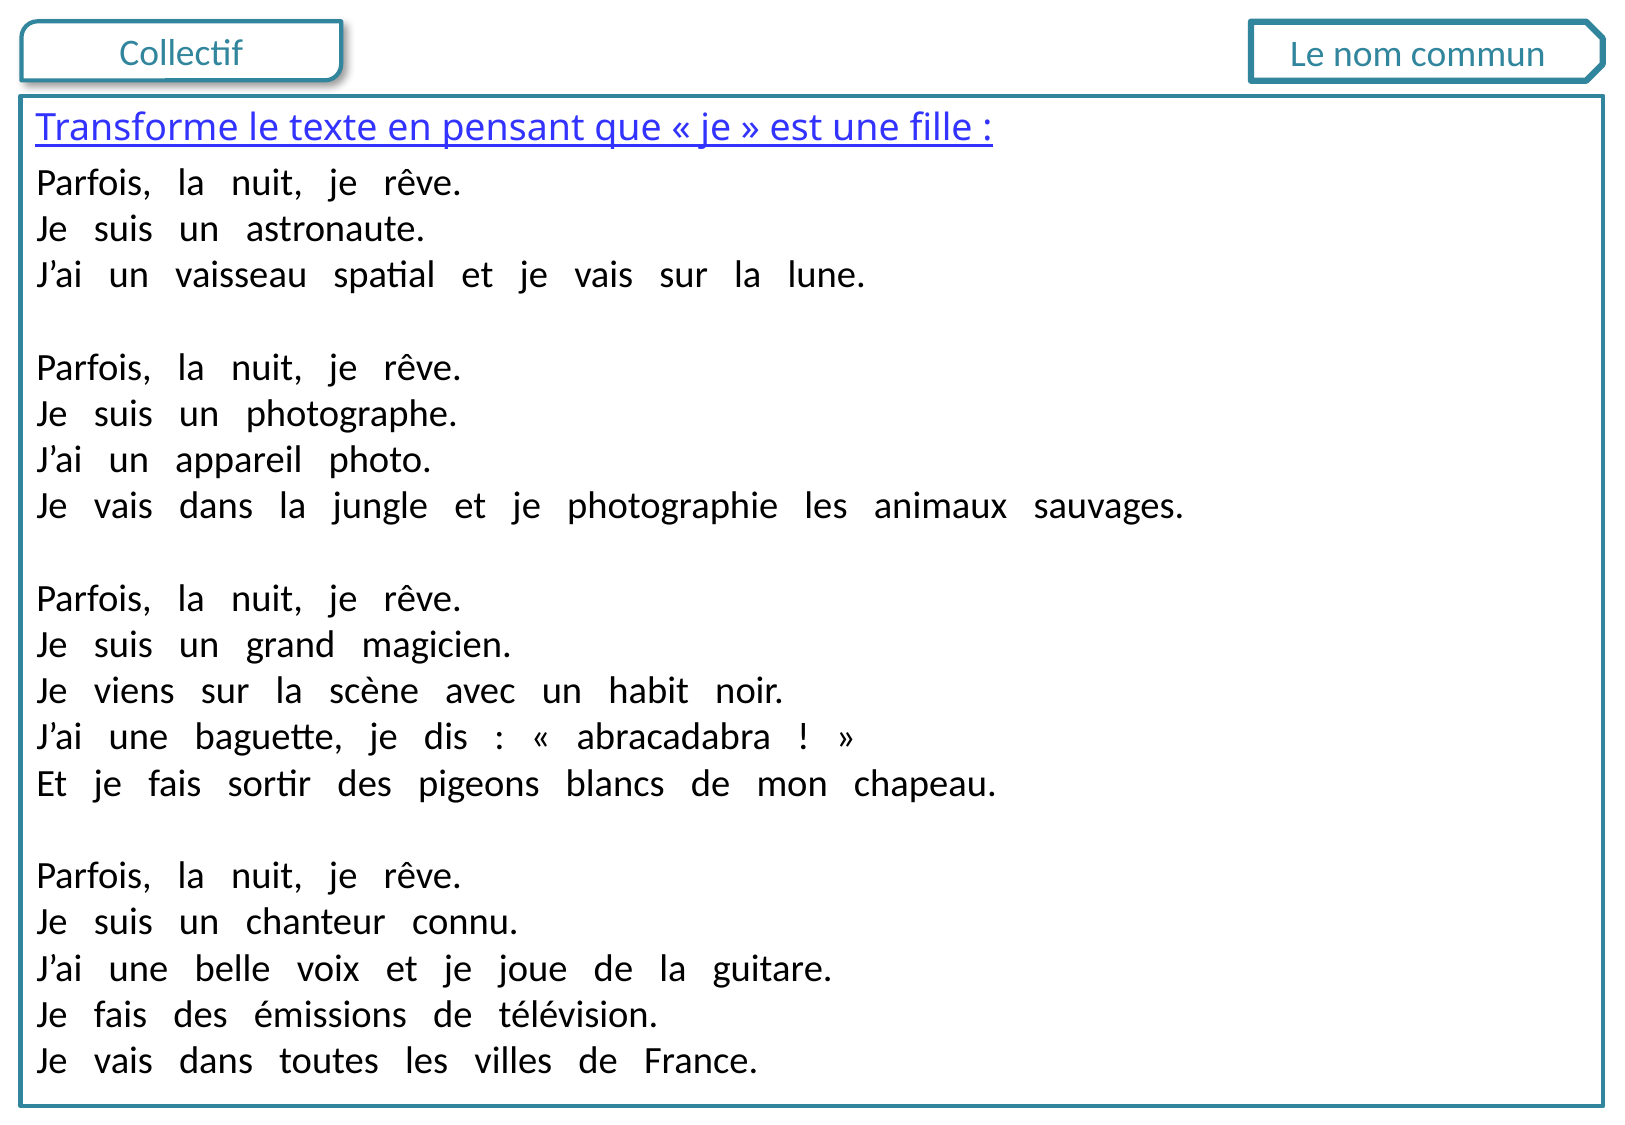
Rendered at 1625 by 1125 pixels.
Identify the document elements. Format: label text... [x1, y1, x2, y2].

list Parfois, la nuit, je rêve. Je suis un astronaute. J’ai un vaisseau spatial et je vais sur la lune. Parfois, la nuit, je rêve. Je suis un photographe. J’ai un appareil photo. Je vais dans la jungle et je photographie les animaux sauvages. Parfois, la nuit, je rêve. Je suis un grand magicien. Je viens sur la scène avec un habit noir. J’ai une baguette, je dis : « abracadabra ! » Et je fais sortir des pigeons blancs de mon chapeau. Parfois, la nuit, je rêve. Je suis un chanteur connu. J’ai une belle voix et je joue de la guitare. Je fais des émissions de télévision. Je vais dans toutes les villes de France. [21, 149, 1604, 1106]
list Le nom commun [1251, 21, 1585, 81]
list Transforme le texte en pensant que « je » est une fille : [18, 94, 1605, 1108]
